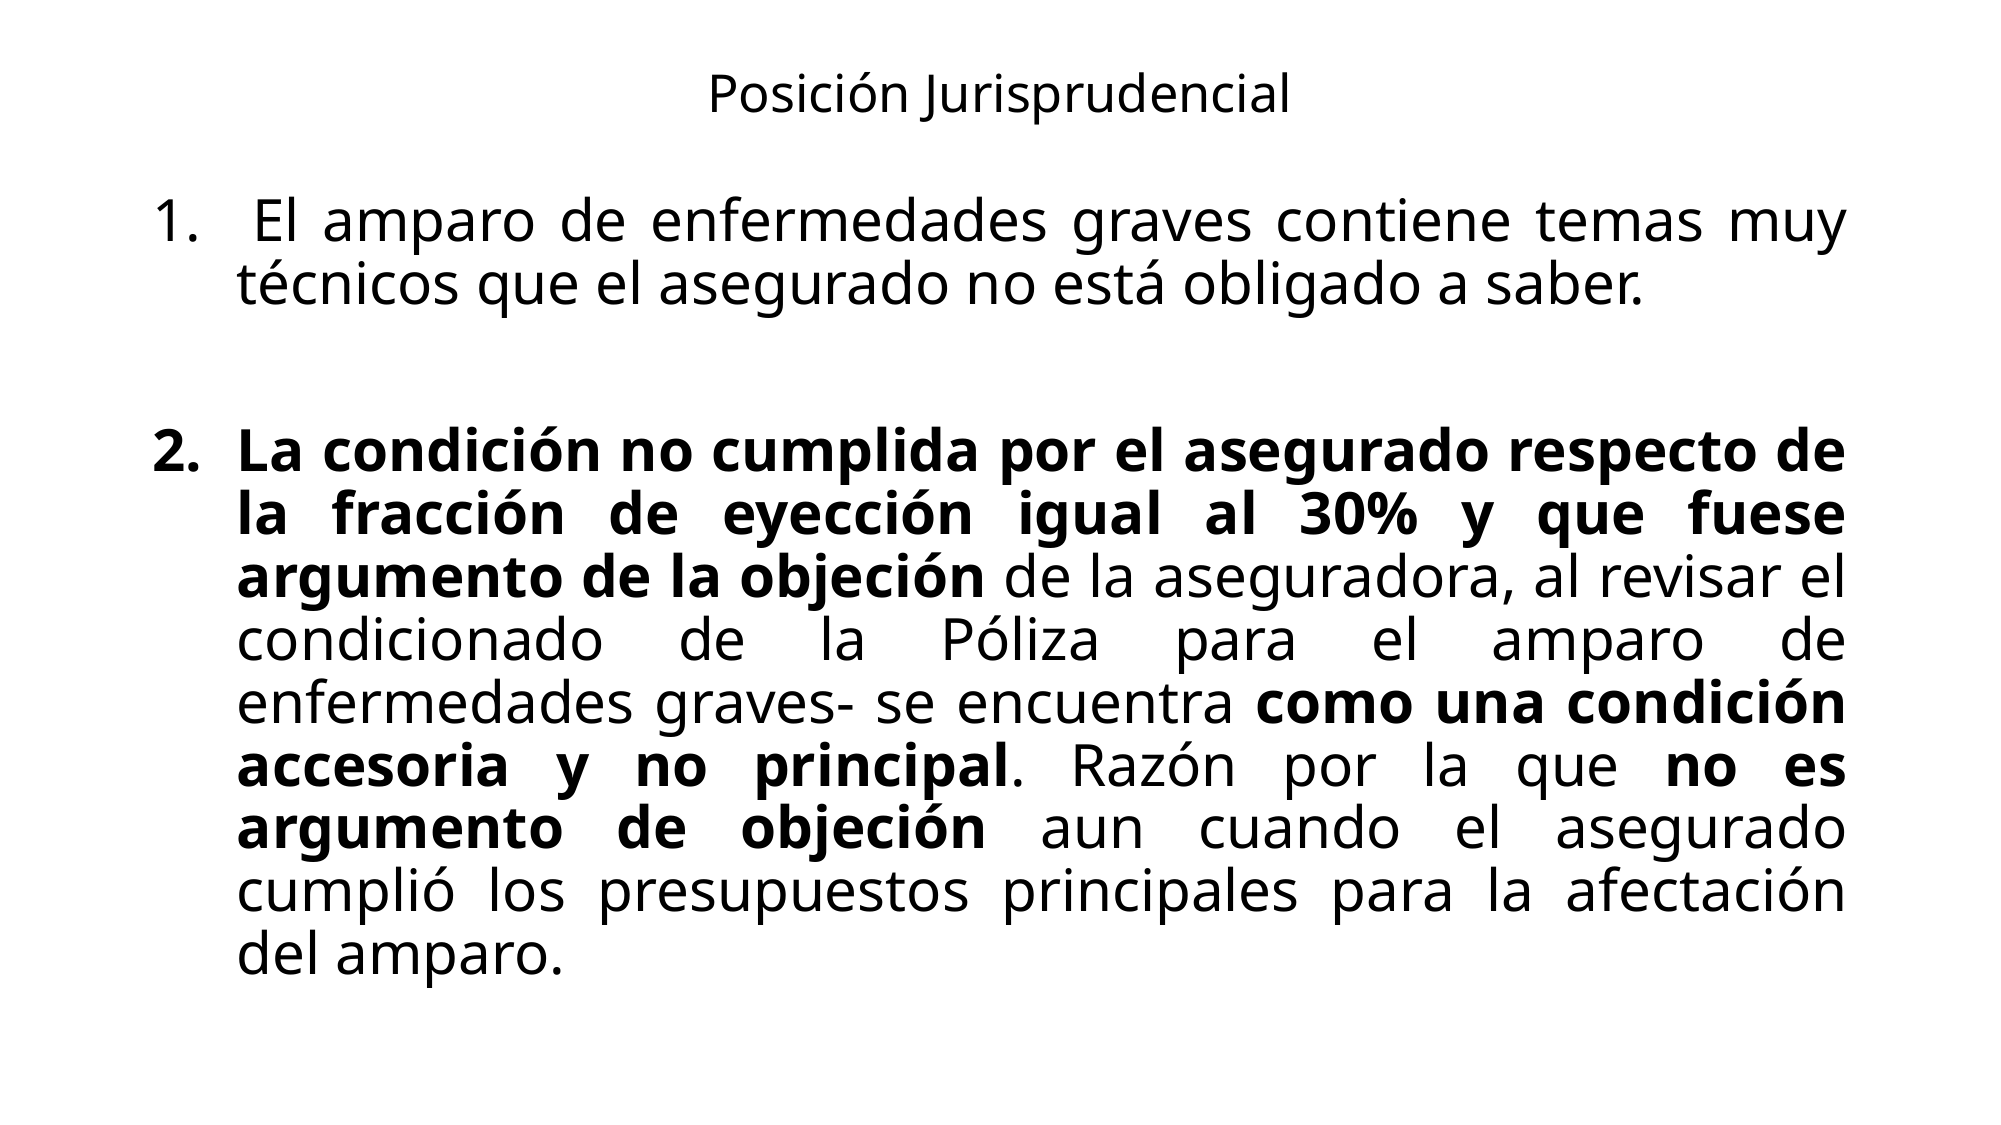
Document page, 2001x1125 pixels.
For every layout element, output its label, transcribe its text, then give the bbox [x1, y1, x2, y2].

title Posición Jurisprudencial [137, 59, 1863, 133]
list El amparo de enfermedades graves contiene temas muy técnicos que el asegurado no está obligado a saber. La condición no cumplida por el asegurado respecto de la fracción de eyección igual al 30% y que fuese argumento de la objeción de la aseguradora, al revisar el condicionado de la Póliza para el amparo de enfermedades graves- se encuentra como una condición accesoria y no principal. Razón por la que no es argumento de objeción aun cuando el asegurado cumplió los presupuestos principales para la afectación del amparo. [137, 183, 1863, 1014]
